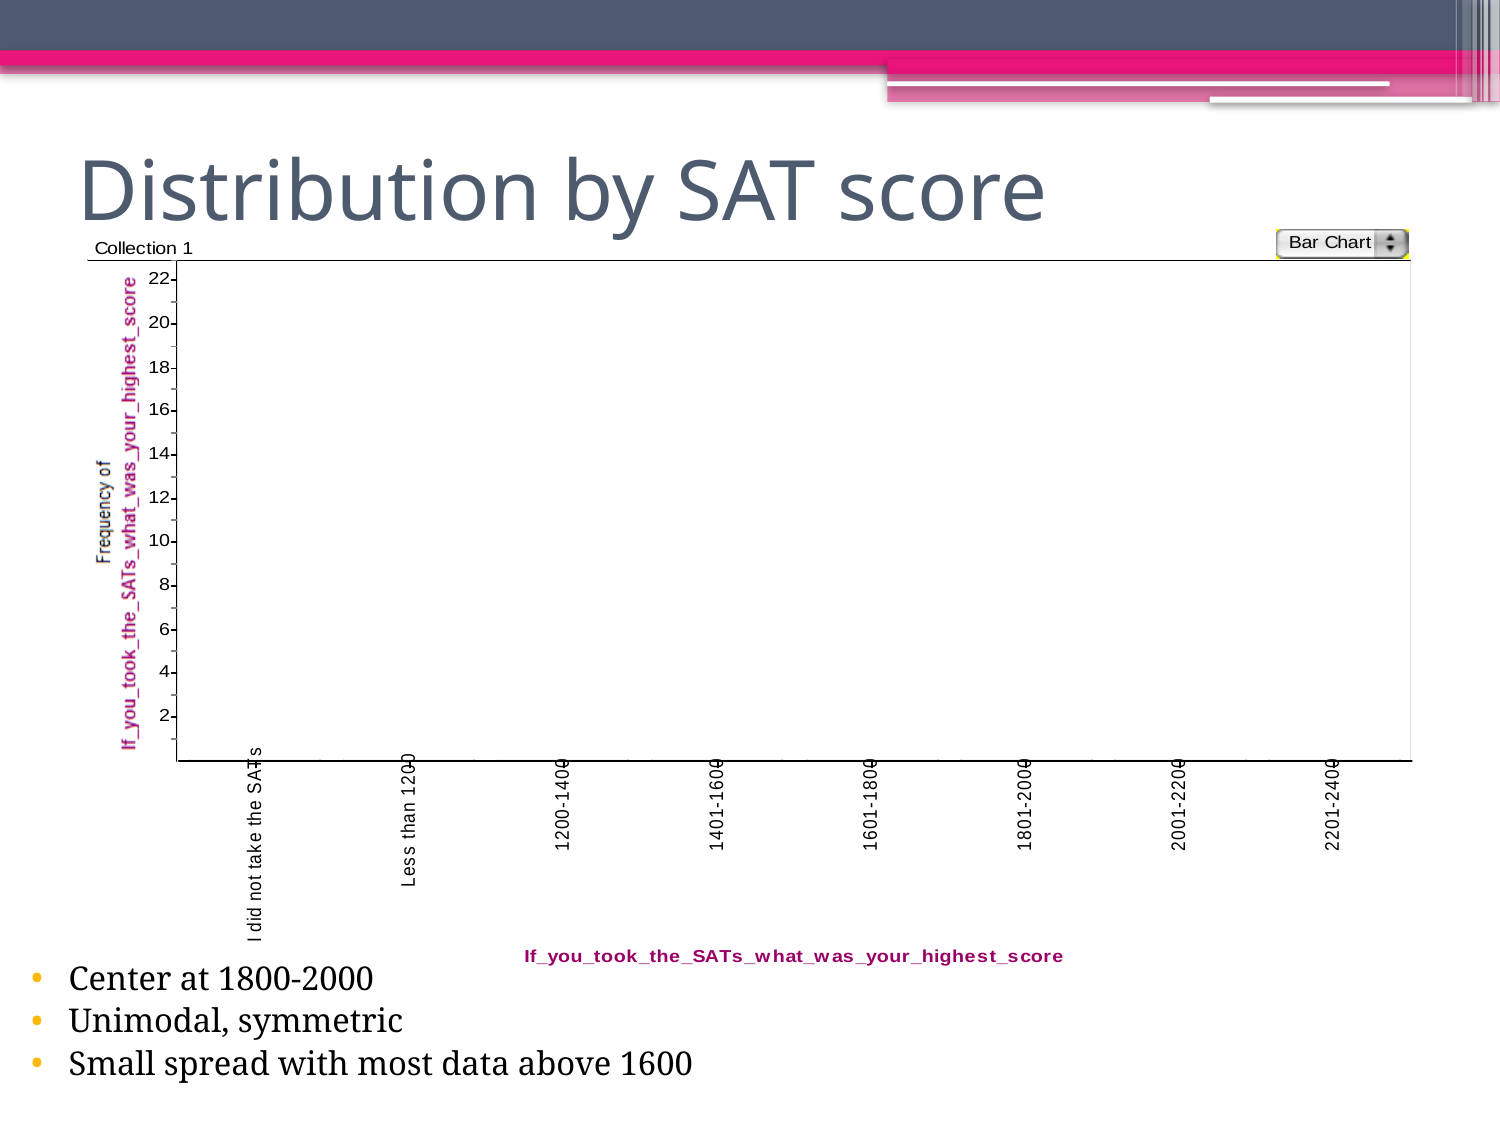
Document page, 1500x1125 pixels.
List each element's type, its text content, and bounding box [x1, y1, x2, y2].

picture [87, 224, 1413, 976]
list Center at 1800-2000 Unimodal, symmetric Small spread with most data above 1600 [0, 949, 1351, 1092]
title Distribution by SAT score [62, 99, 1413, 276]
